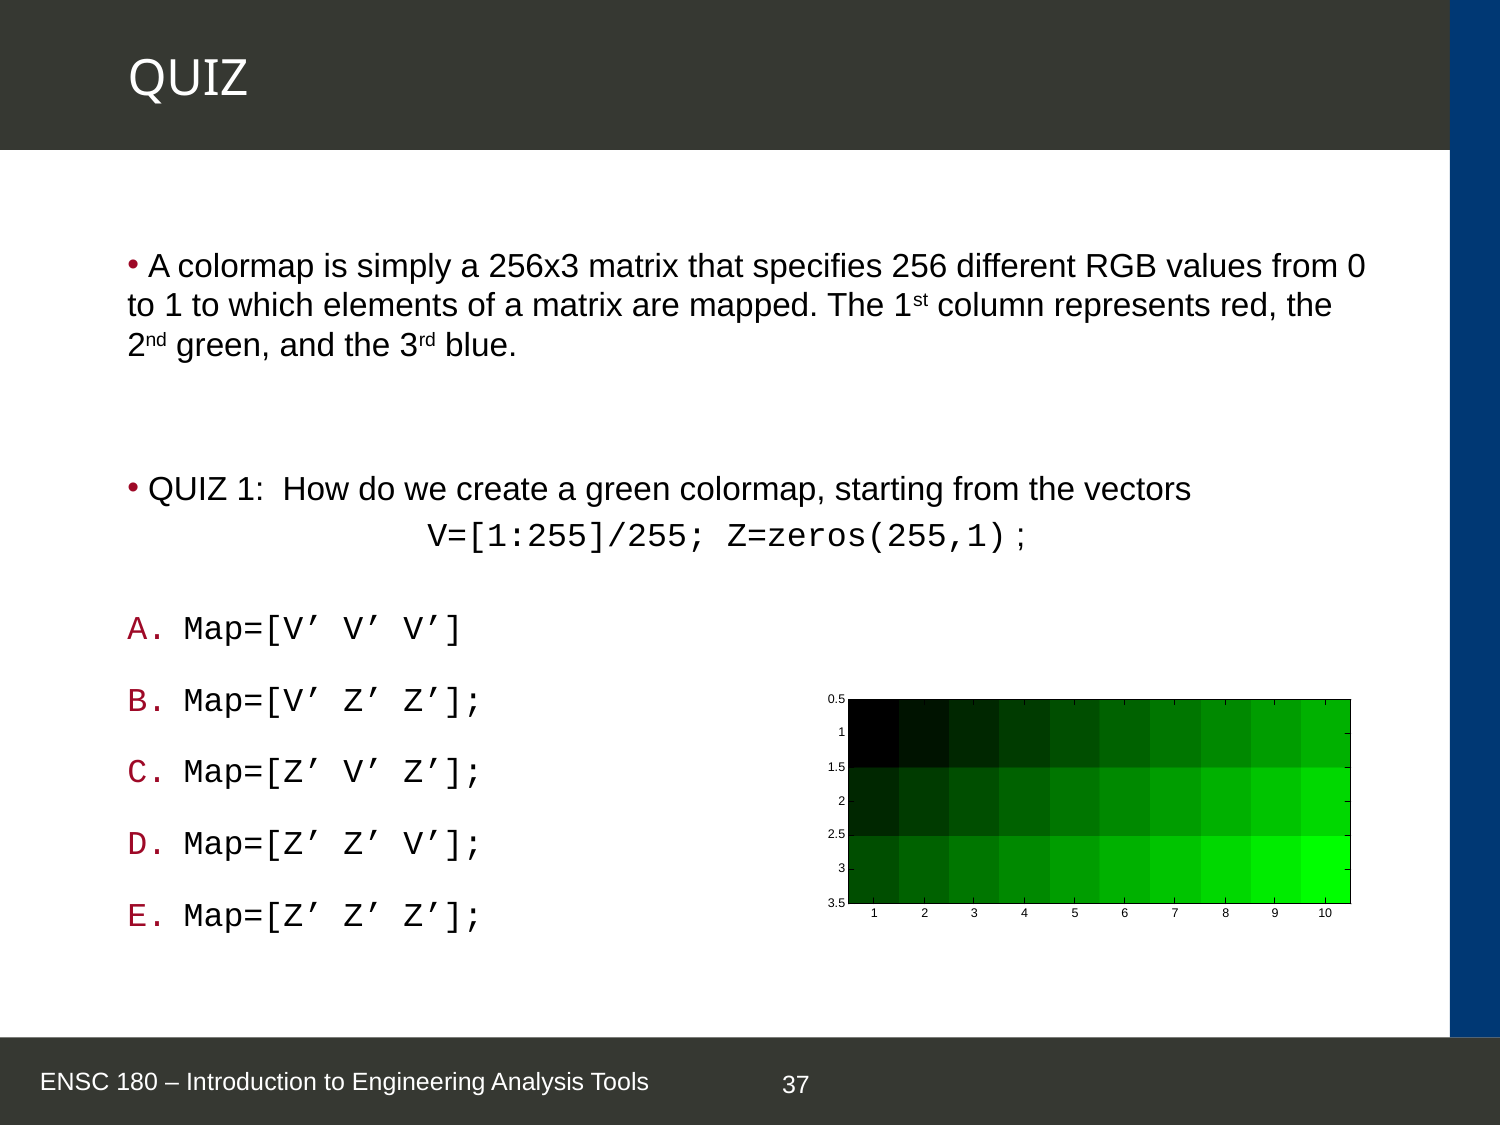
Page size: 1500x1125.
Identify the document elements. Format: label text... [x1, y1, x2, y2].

list A colormap is simply a 256x3 matrix that specifies 256 different RGB values from 0 to 1 to which elements of a matrix are mapped. The 1st column represents red, the 2nd green, and the 3rd blue. QUIZ 1: How do we create a green colormap, starting from the vectors V=[1:255]/255; Z=zeros(255,1) ; Map=[V’ V’ V’] Map=[V’ Z’ Z’]; Map=[Z’ V’ Z’]; Map=[Z’ Z’ V’]; Map=[Z’ Z’ Z’]; [112, 236, 1388, 1028]
picture [821, 680, 1363, 932]
title QUIZ [112, 37, 1450, 138]
footer ENSC 180 – Introduction to Engineering Analysis Tools [24, 1057, 740, 1113]
